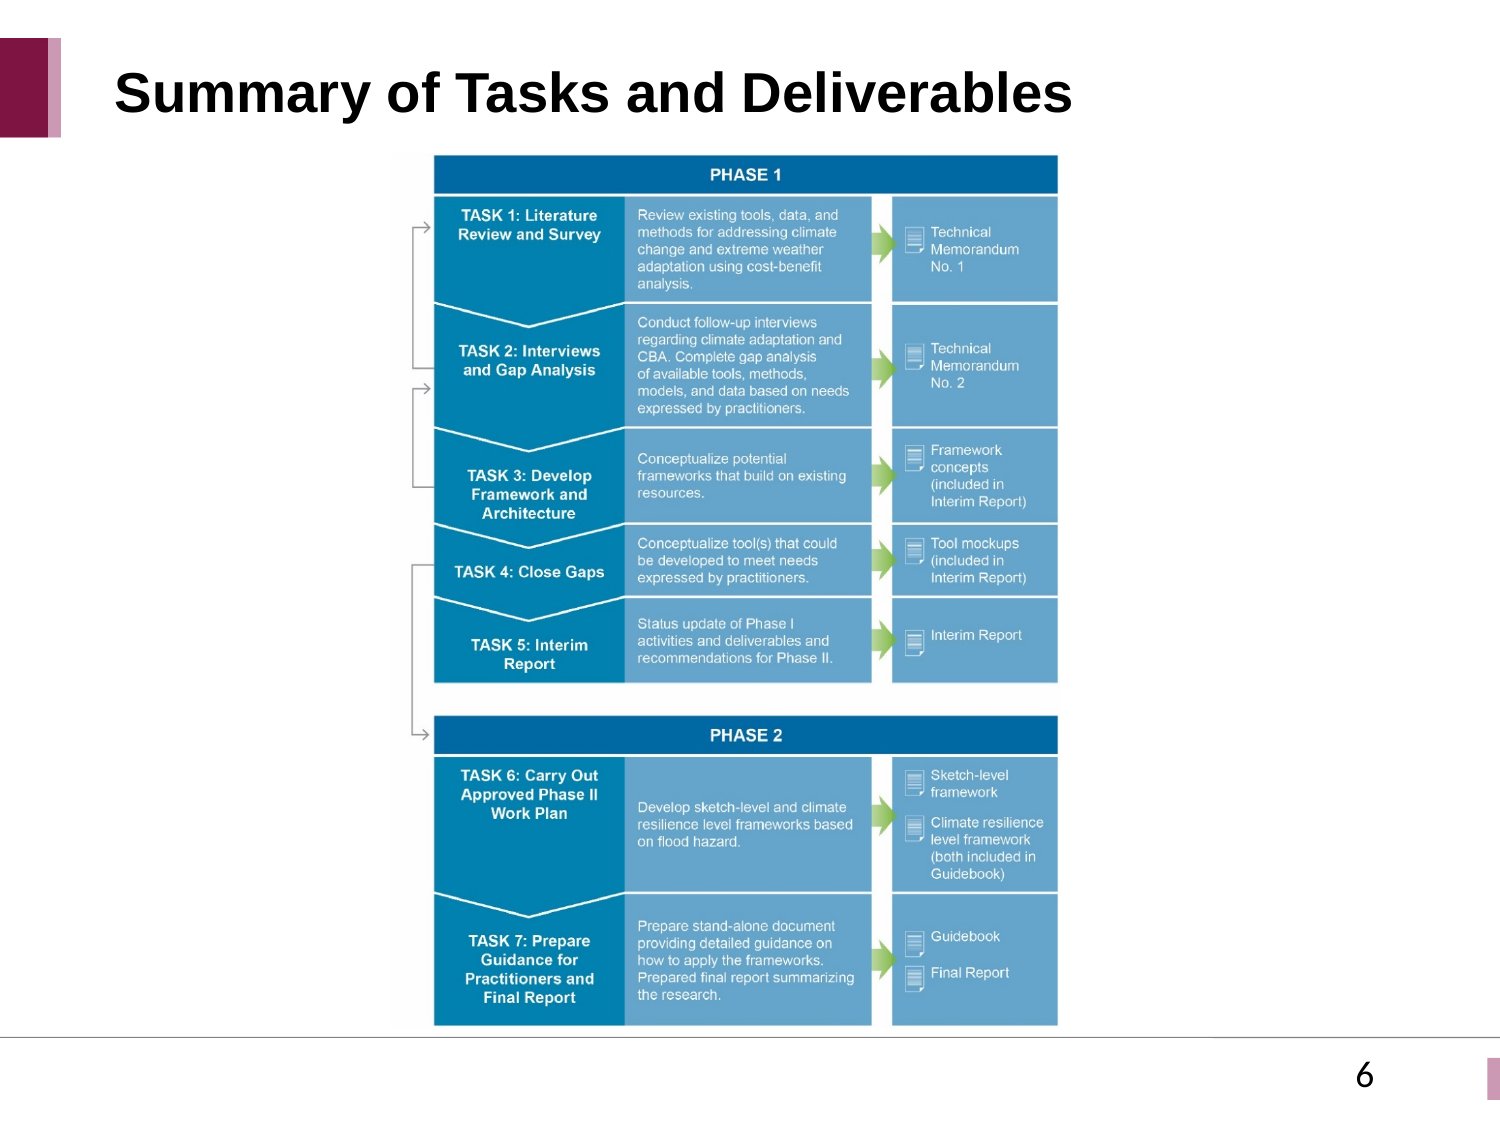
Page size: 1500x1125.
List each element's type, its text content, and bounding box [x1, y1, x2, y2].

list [390, 153, 1060, 1028]
picture [0, 37, 63, 138]
title Summary of Tasks and Deliverables [99, 37, 1438, 143]
slide_number 6 [1059, 1042, 1397, 1103]
